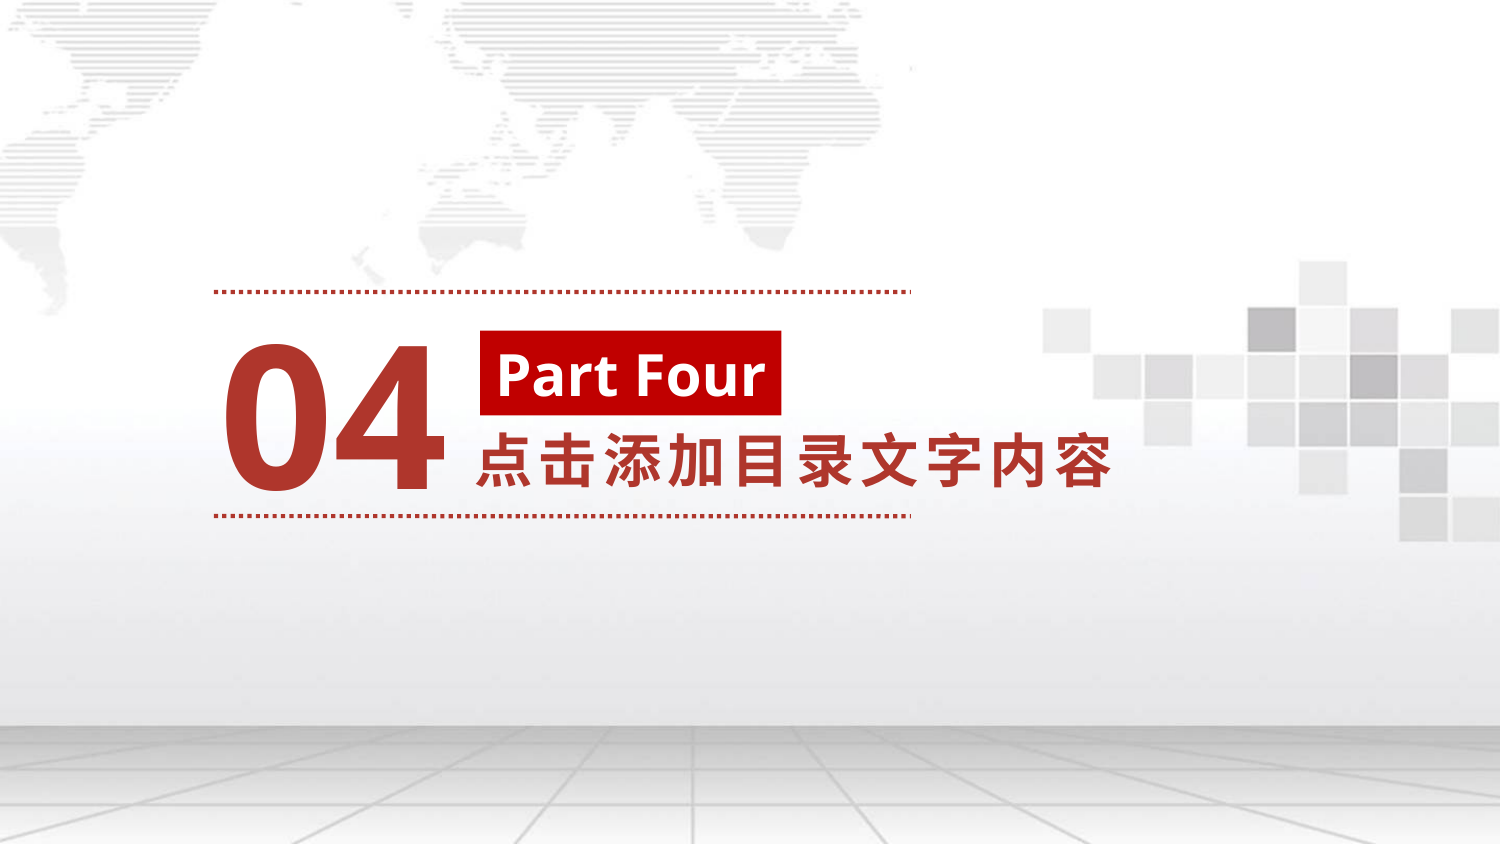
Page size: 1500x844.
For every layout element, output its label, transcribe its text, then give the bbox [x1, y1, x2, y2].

picture [0, 0, 1500, 844]
text_box 点击添加目录文字内容 [464, 416, 1302, 502]
text_box 04 [204, 282, 464, 538]
text_box Part Four [480, 330, 782, 416]
